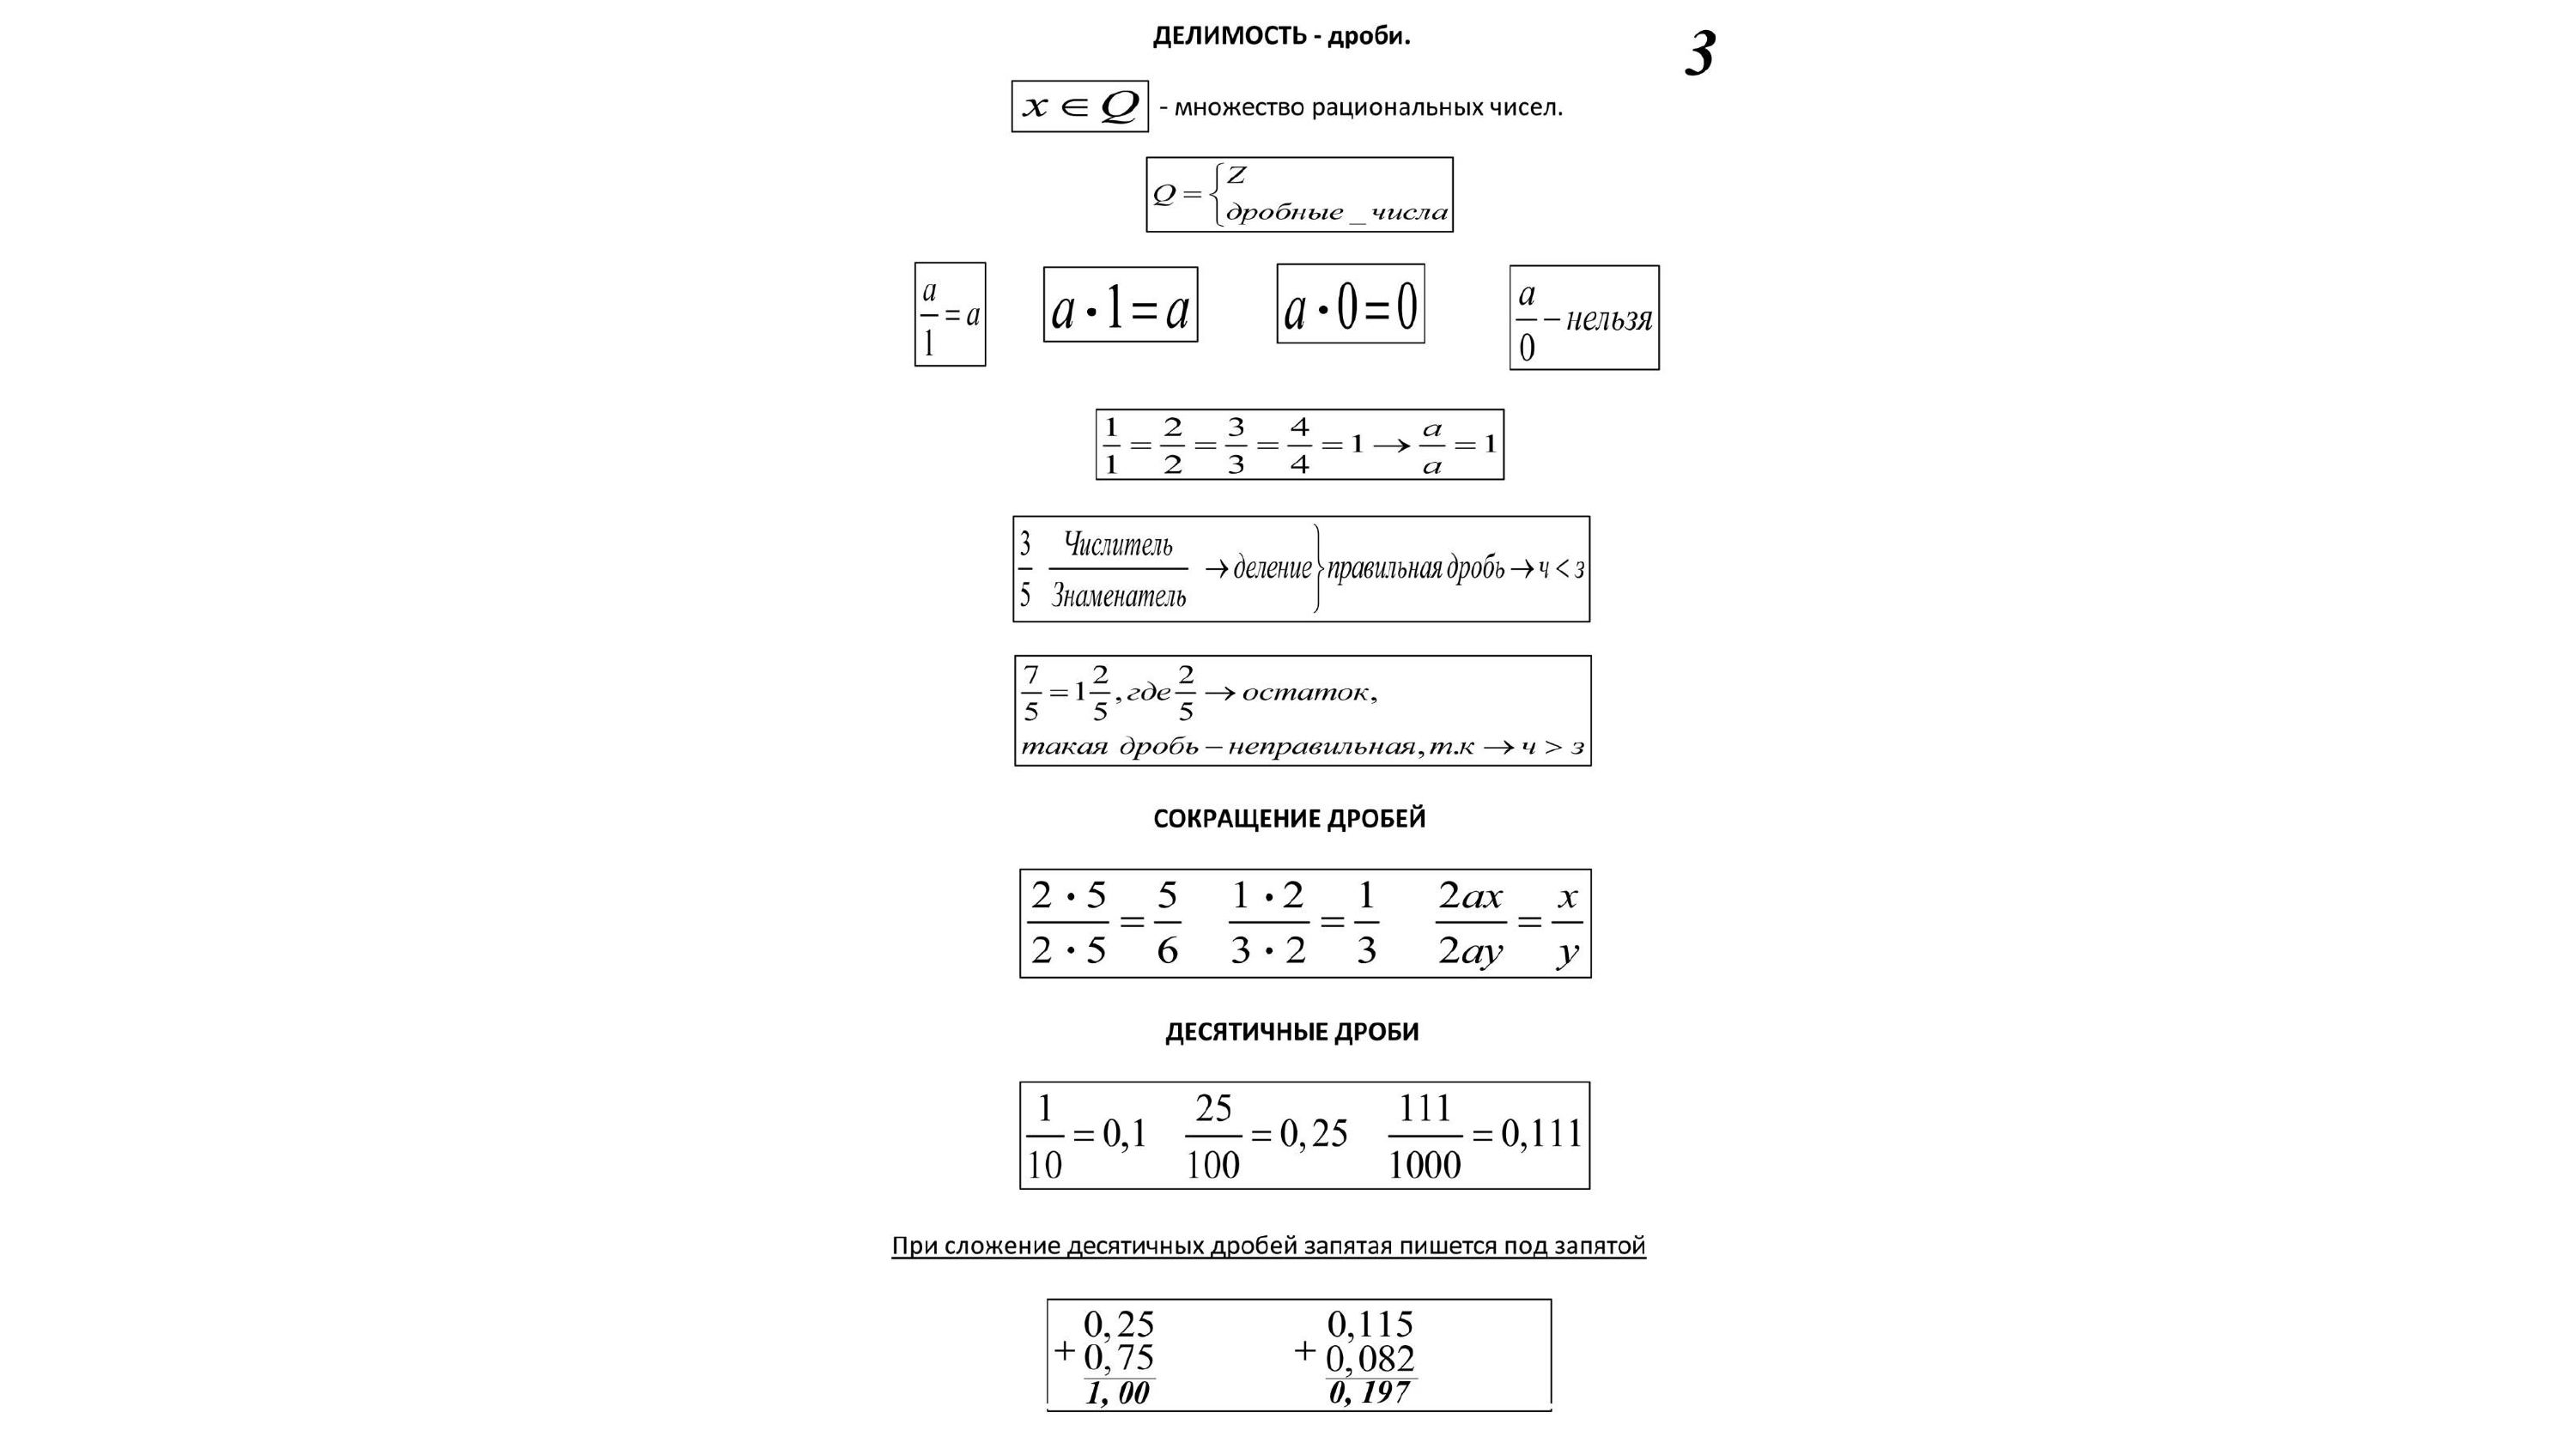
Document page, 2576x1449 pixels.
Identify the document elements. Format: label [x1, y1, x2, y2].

picture [890, 21, 1717, 1416]
